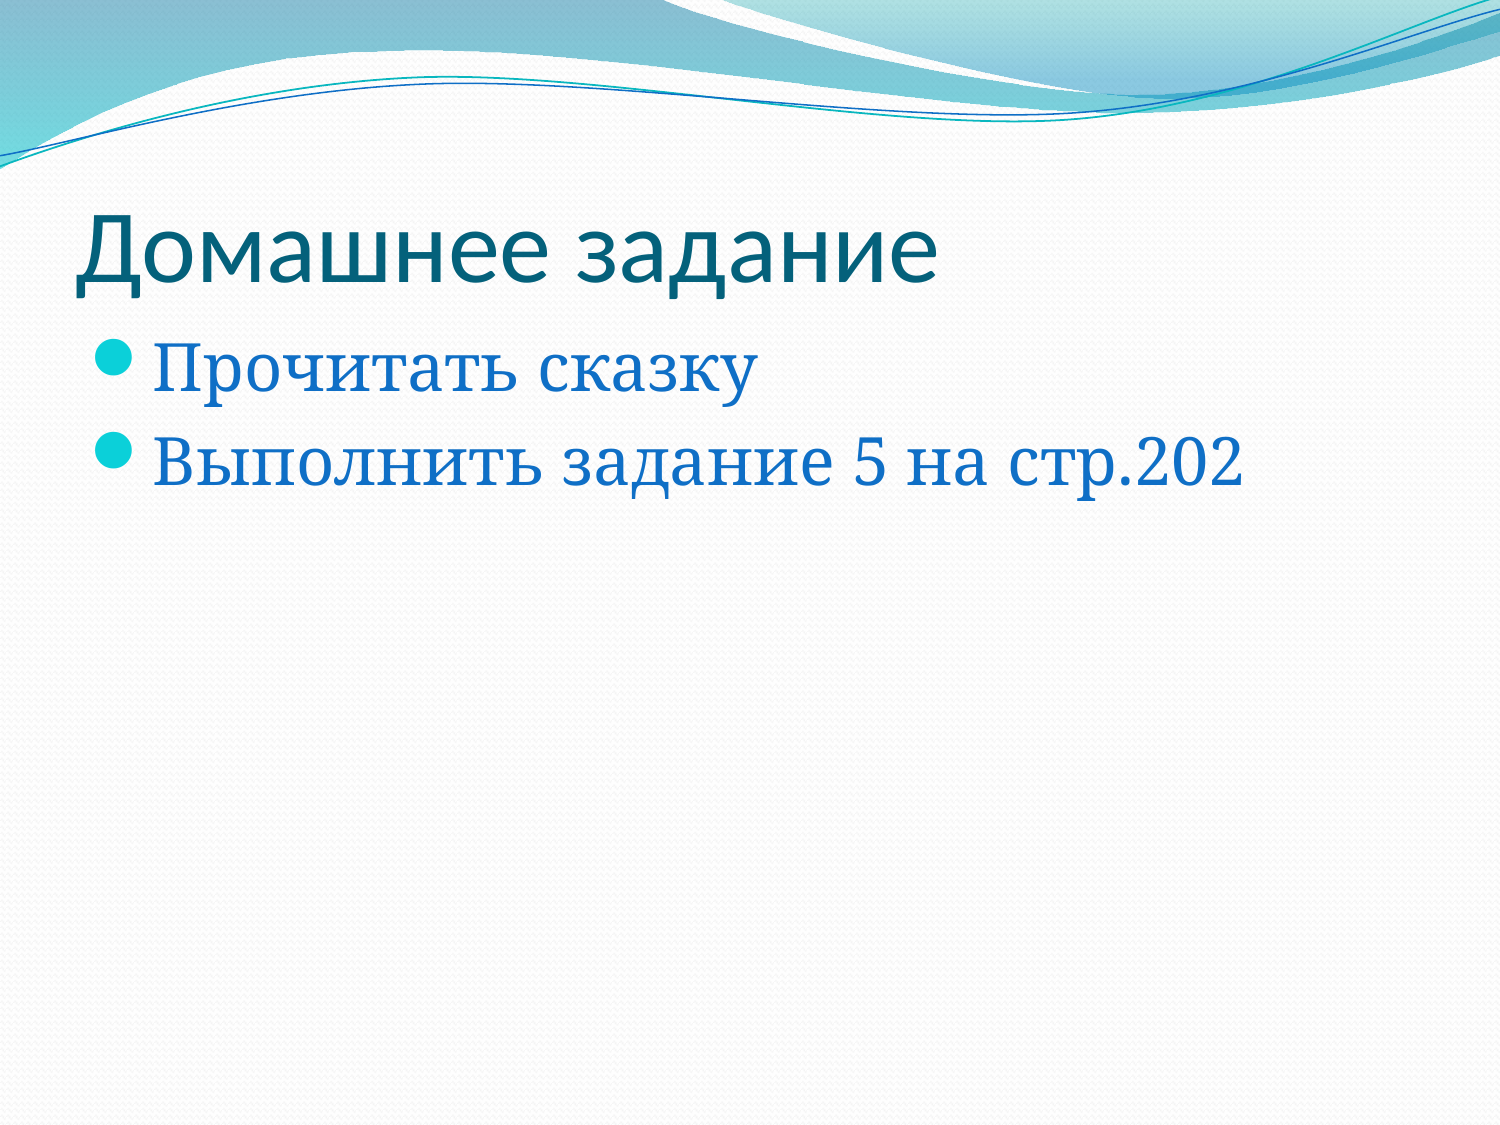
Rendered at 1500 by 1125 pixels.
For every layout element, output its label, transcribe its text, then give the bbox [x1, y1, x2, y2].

title Домашнее задание [75, 115, 1425, 303]
list Прочитать сказку Выполнить задание 5 на стр.202 [75, 317, 1425, 1038]
